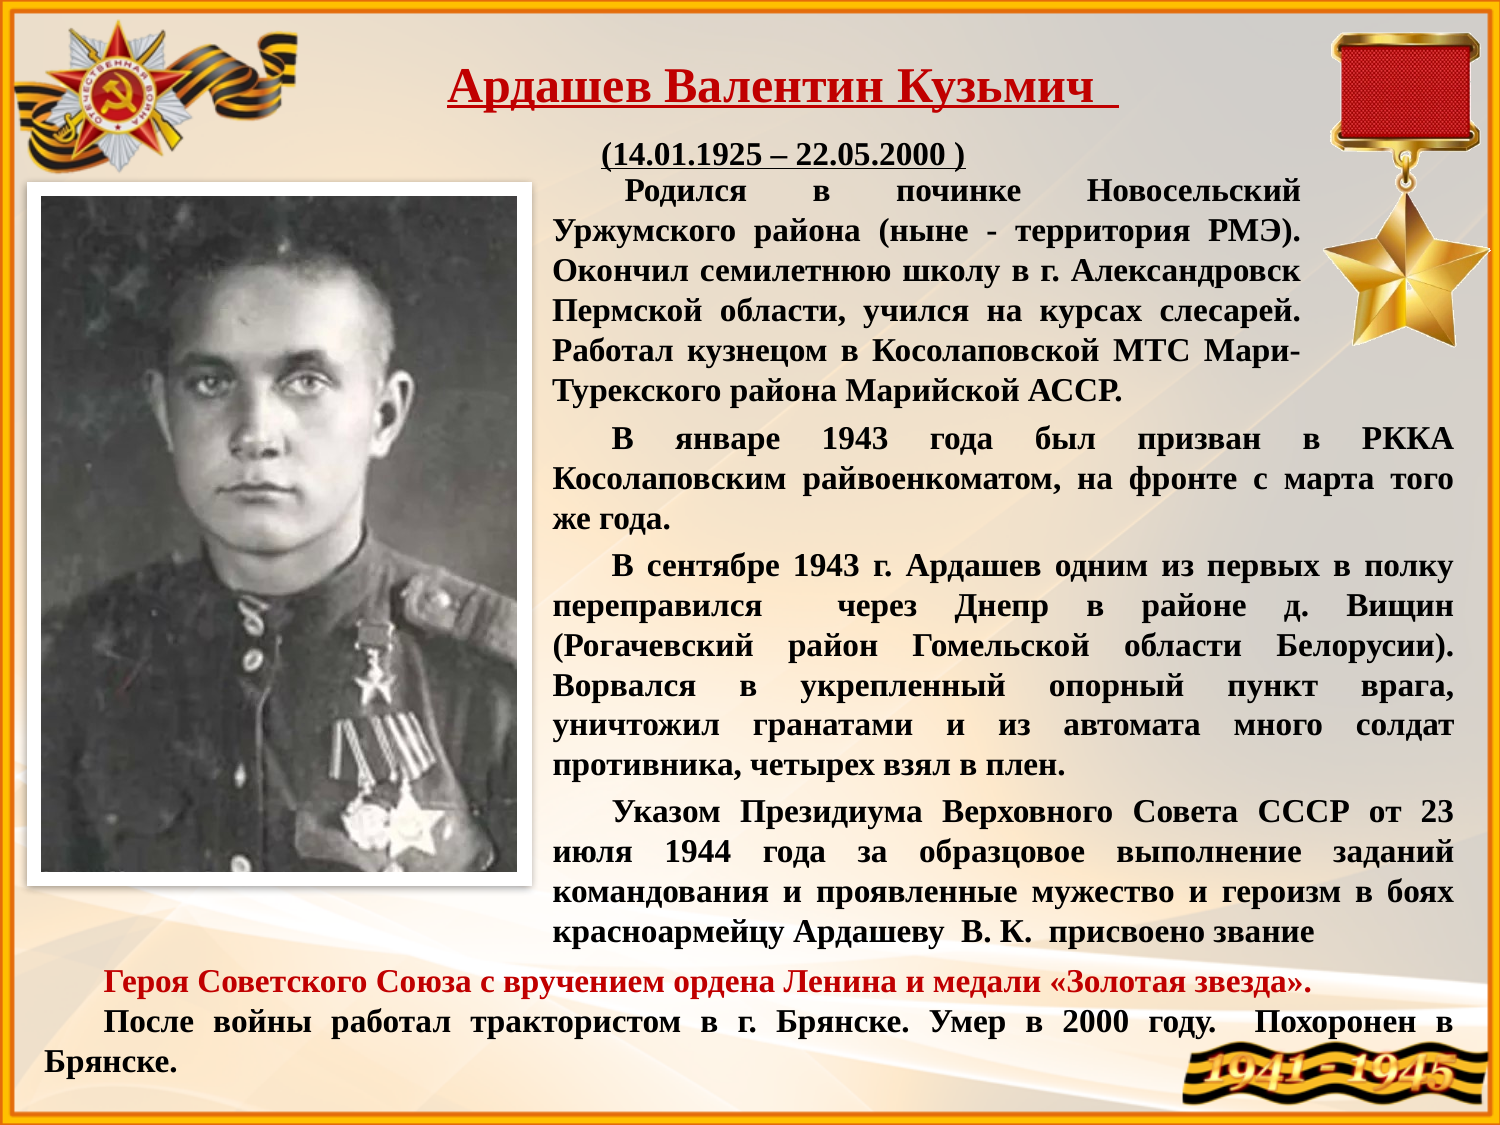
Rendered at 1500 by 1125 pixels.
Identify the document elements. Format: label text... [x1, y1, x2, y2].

title Ардашев Валентин Кузьмич (14.01.1925 – 22.05.2000 ) [312, 70, 1254, 165]
text_box Родился в починке Новосельский Уржумского района (ныне - территория РМЭ). Окончил семилетнюю школу в г. Александровск Пермской области, учился на курсах слесарей. Работал кузнецом в Косолаповской МТС Мари-Турекского района Марийской АССР. [537, 160, 1317, 451]
picture [0, 0, 1500, 1125]
text_box Героя Советского Союза с вручением ордена Ленина и медали «Золотая звезда». После войны работал трактористом в г. Брянске. Умер в 2000 году. Похоронен в Брянске. [29, 952, 1471, 1087]
list В январе 1943 года был призван в РККА Косолаповским райвоенкоматом, на фронте с марта того же года. В сентябре 1943 г. Ардашев одним из первых в полку переправился через Днепр в районе д. Вищин (Рогачевский район Гомельской области Белорусии). Ворвался в укрепленный опорный пункт врага, уничтожил гранатами и из автомата много солдат противника, четырех взял в плен. Указом Президиума Верховного Совета СССР от 23 июля 1944 года за образцовое выполнение заданий командования и проявленные мужество и героизм в боях красноармейцу Ардашеву В. К. присвоено звание [537, 408, 1471, 952]
